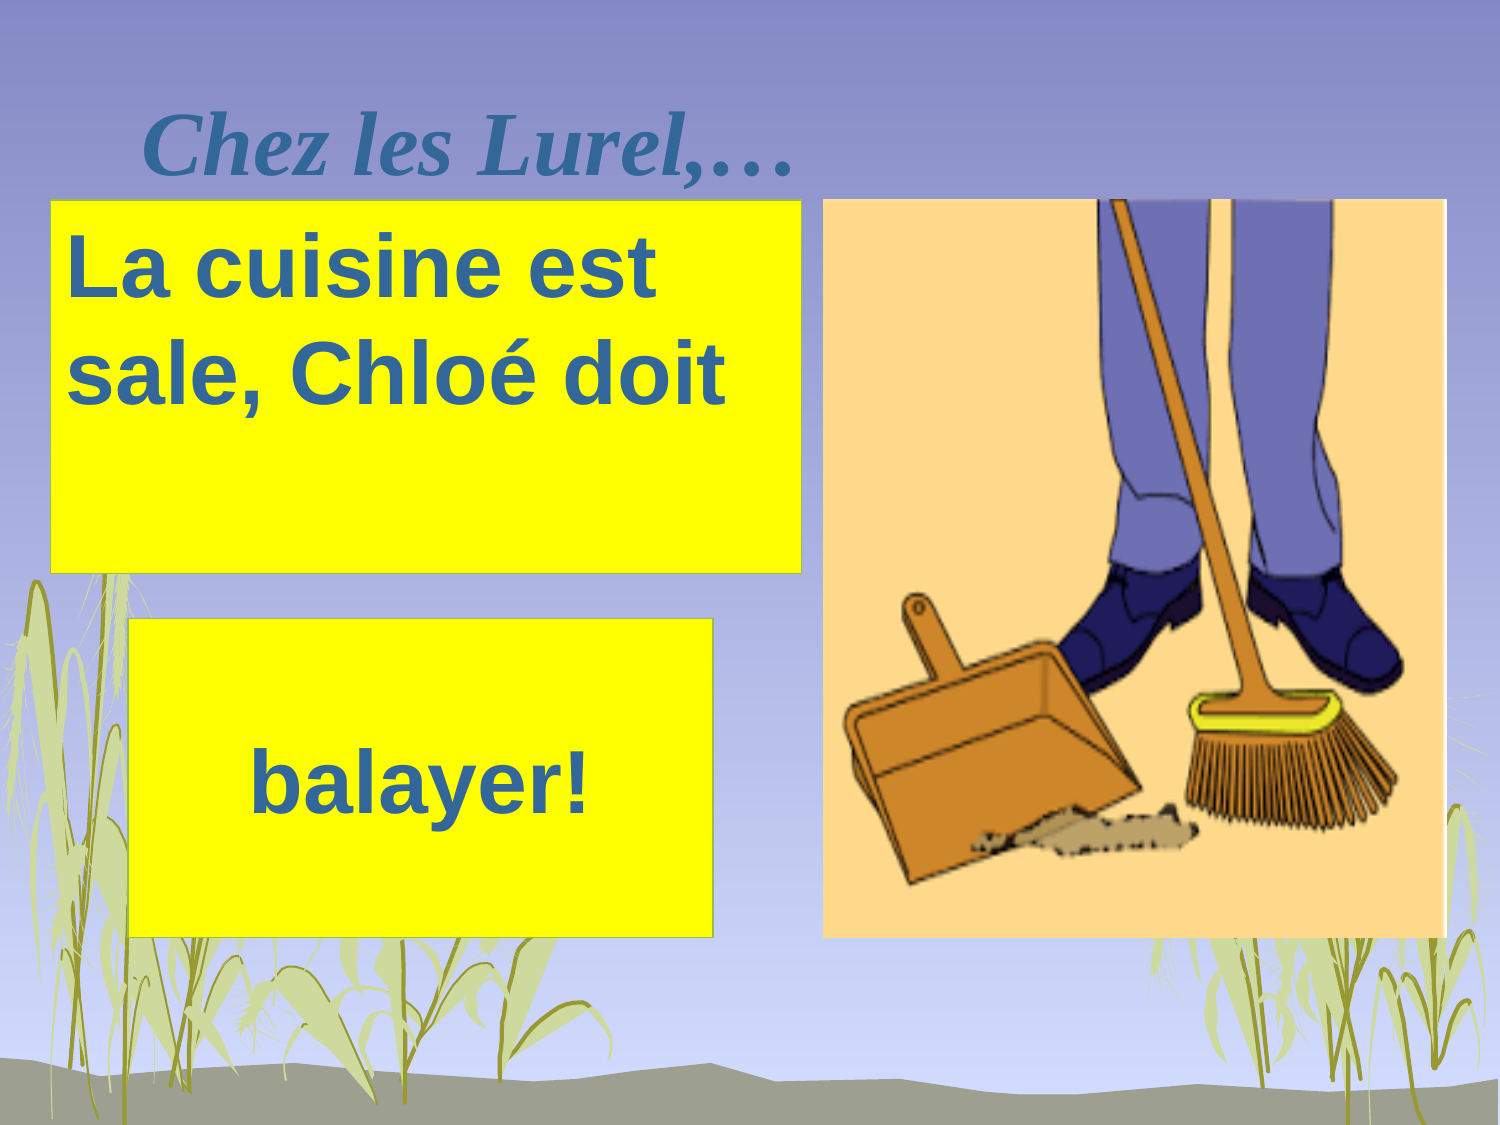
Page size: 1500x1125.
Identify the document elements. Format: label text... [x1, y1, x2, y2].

subtitle balayer! [127, 618, 714, 938]
picture [823, 199, 1447, 938]
text_box La cuisine est sale, Chloé doit [50, 199, 802, 574]
title Chez les Lurel,… [126, 37, 1371, 241]
